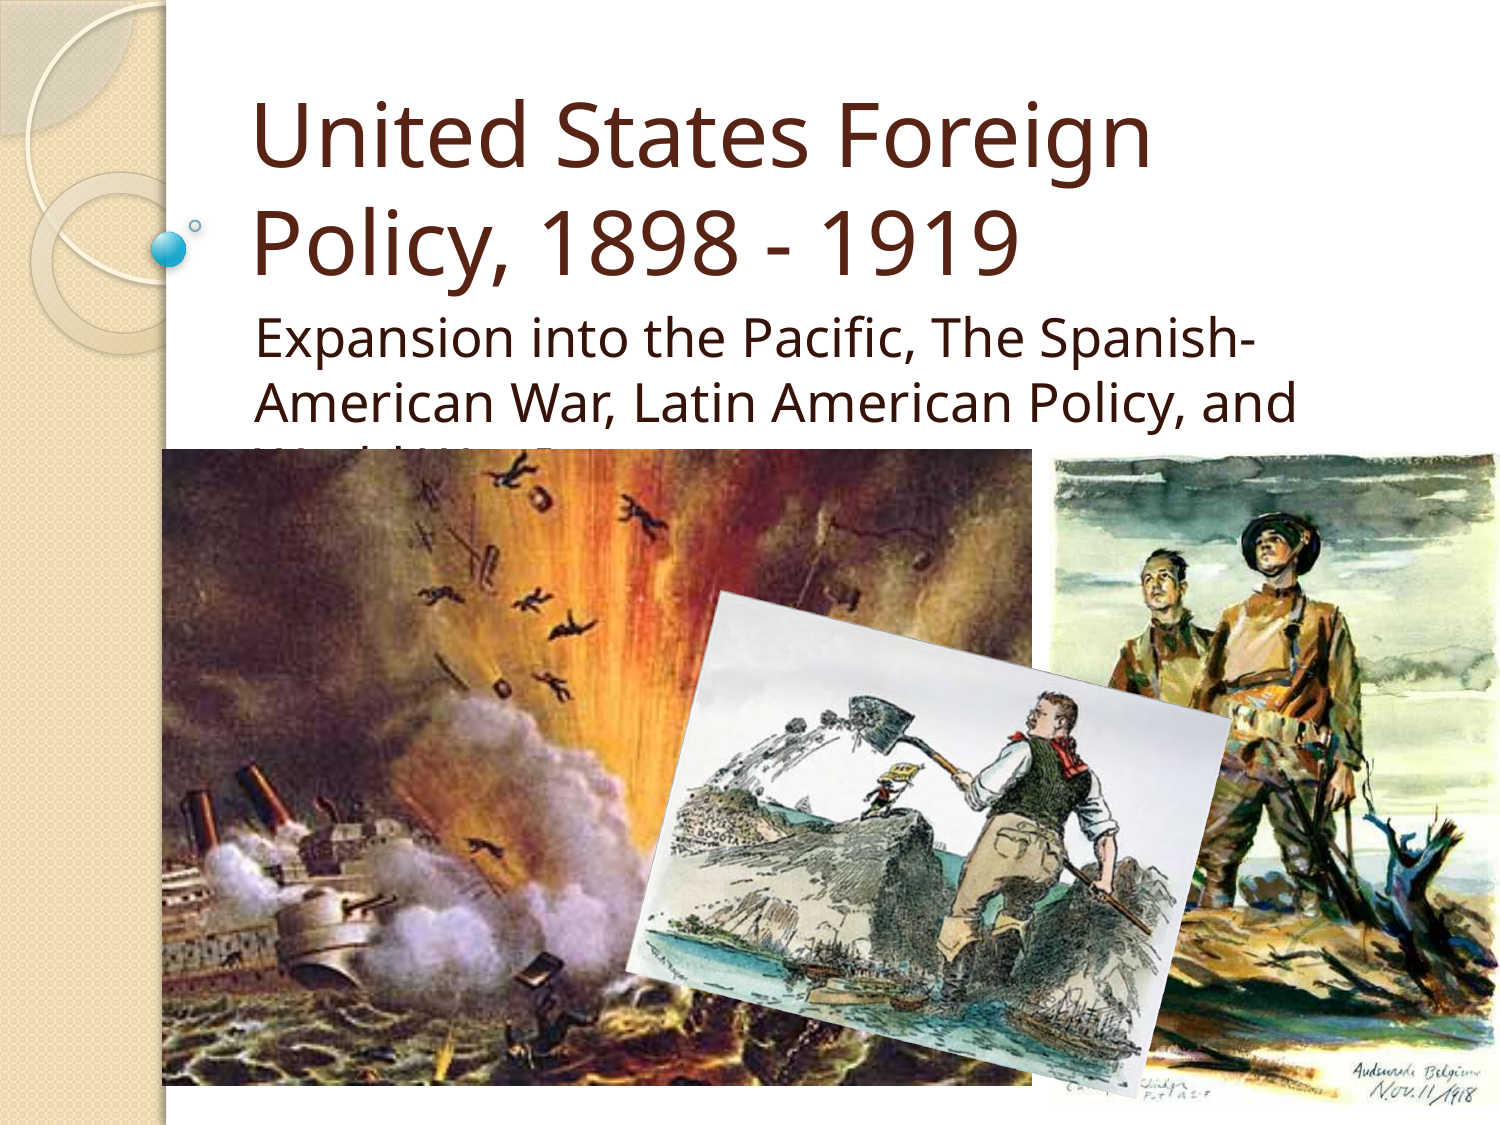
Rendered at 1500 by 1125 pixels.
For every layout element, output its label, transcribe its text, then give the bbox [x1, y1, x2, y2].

subtitle Expansion into the Pacific, The Spanish-American War, Latin American Policy, and World War I [234, 303, 1450, 458]
picture [162, 449, 1500, 1106]
title United States Foreign Policy, 1898 - 1919 [234, 59, 1450, 301]
